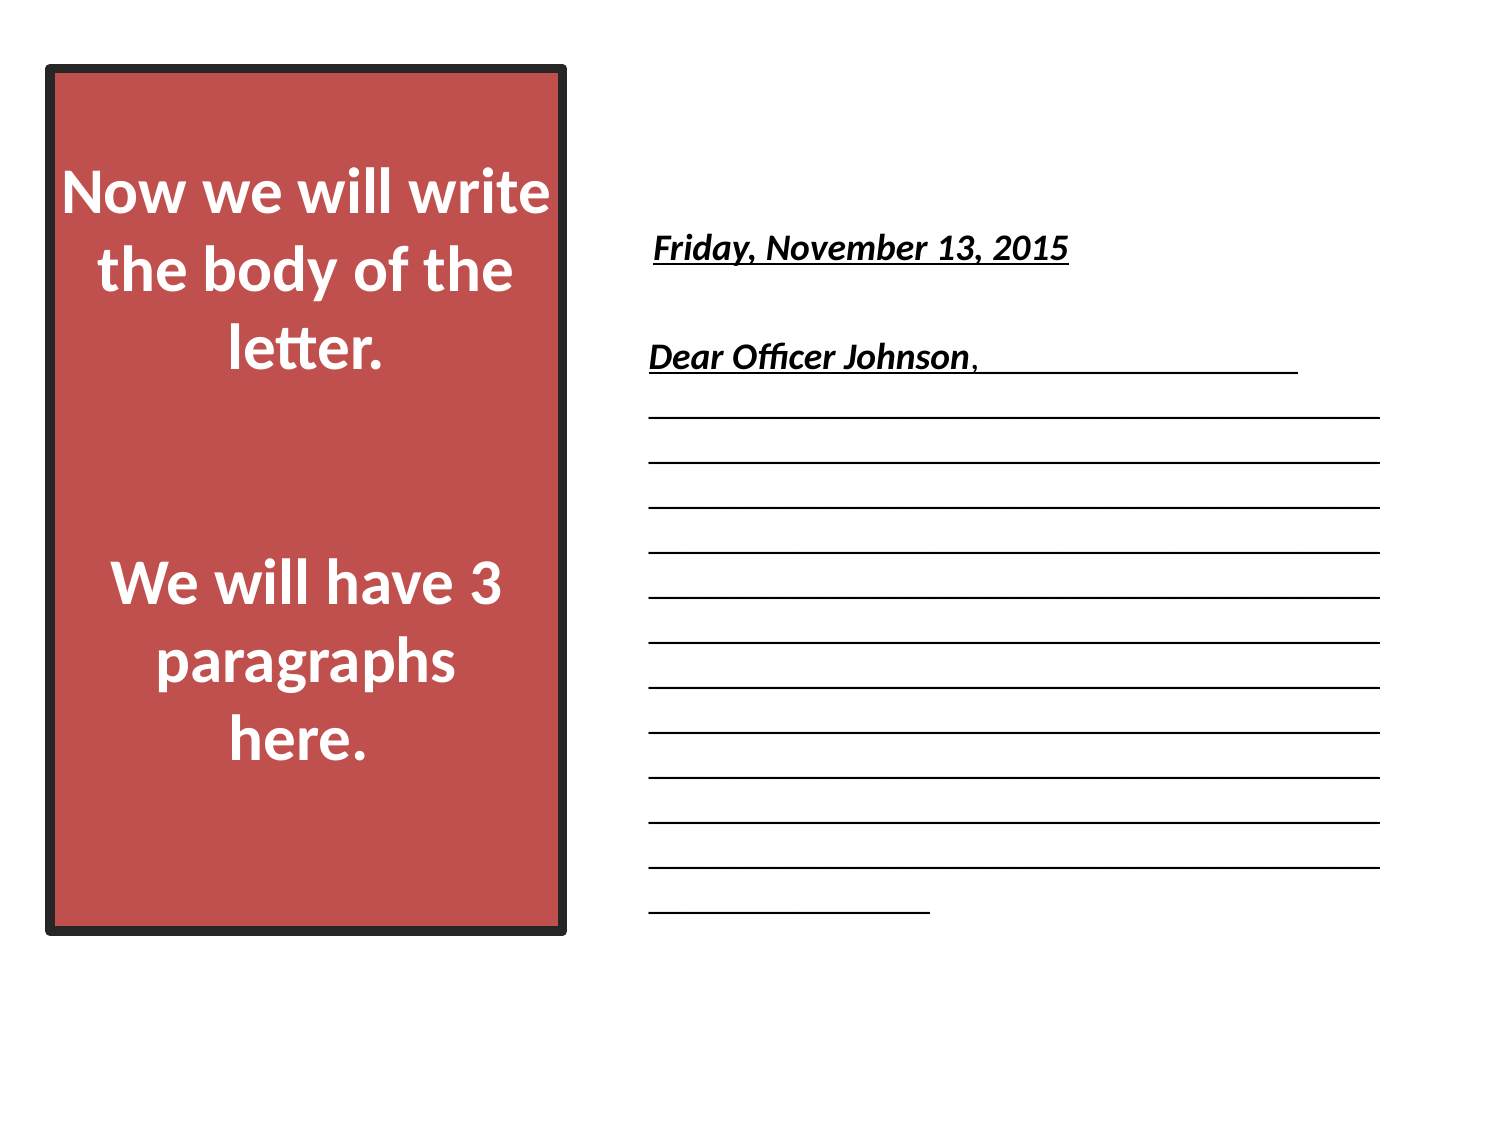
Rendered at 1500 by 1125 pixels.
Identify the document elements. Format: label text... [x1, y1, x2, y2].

text_box Dear Officer Johnson,_________________ ____________________________________________________________________________________________________________________________________________________________________________________________________________________________________________________________________________________________________________________________________________________________________________________________________________________________________________________________ [640, 324, 1388, 925]
text_box Friday, November 13, 2015 [645, 215, 1307, 276]
title Now we will write the body of the letter. We will have 3 paragraphs here. [49, 68, 563, 932]
